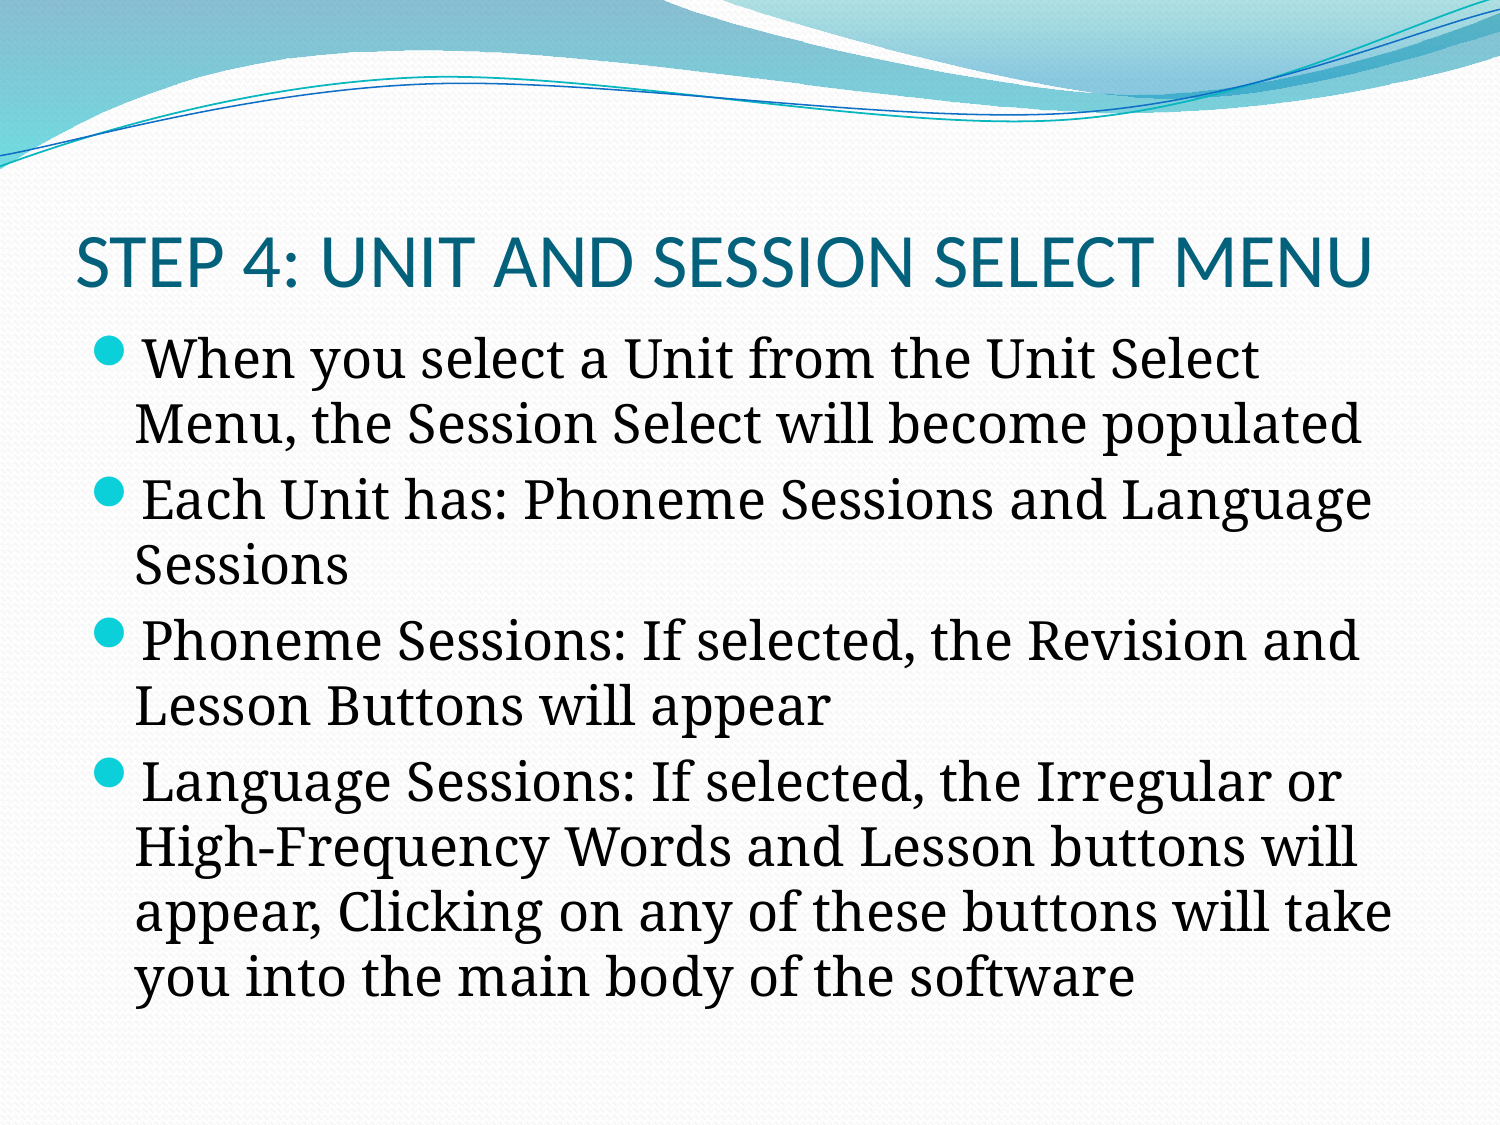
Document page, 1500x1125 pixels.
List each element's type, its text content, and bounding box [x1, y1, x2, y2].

title STEP 4: UNIT AND SESSION SELECT MENU [75, 115, 1425, 303]
list When you select a Unit from the Unit Select Menu, the Session Select will become populated Each Unit has: Phoneme Sessions and Language Sessions Phoneme Sessions: If selected, the Revision and Lesson Buttons will appear Language Sessions: If selected, the Irregular or High-Frequency Words and Lesson buttons will appear, Clicking on any of these buttons will take you into the main body of the software [75, 317, 1425, 1038]
